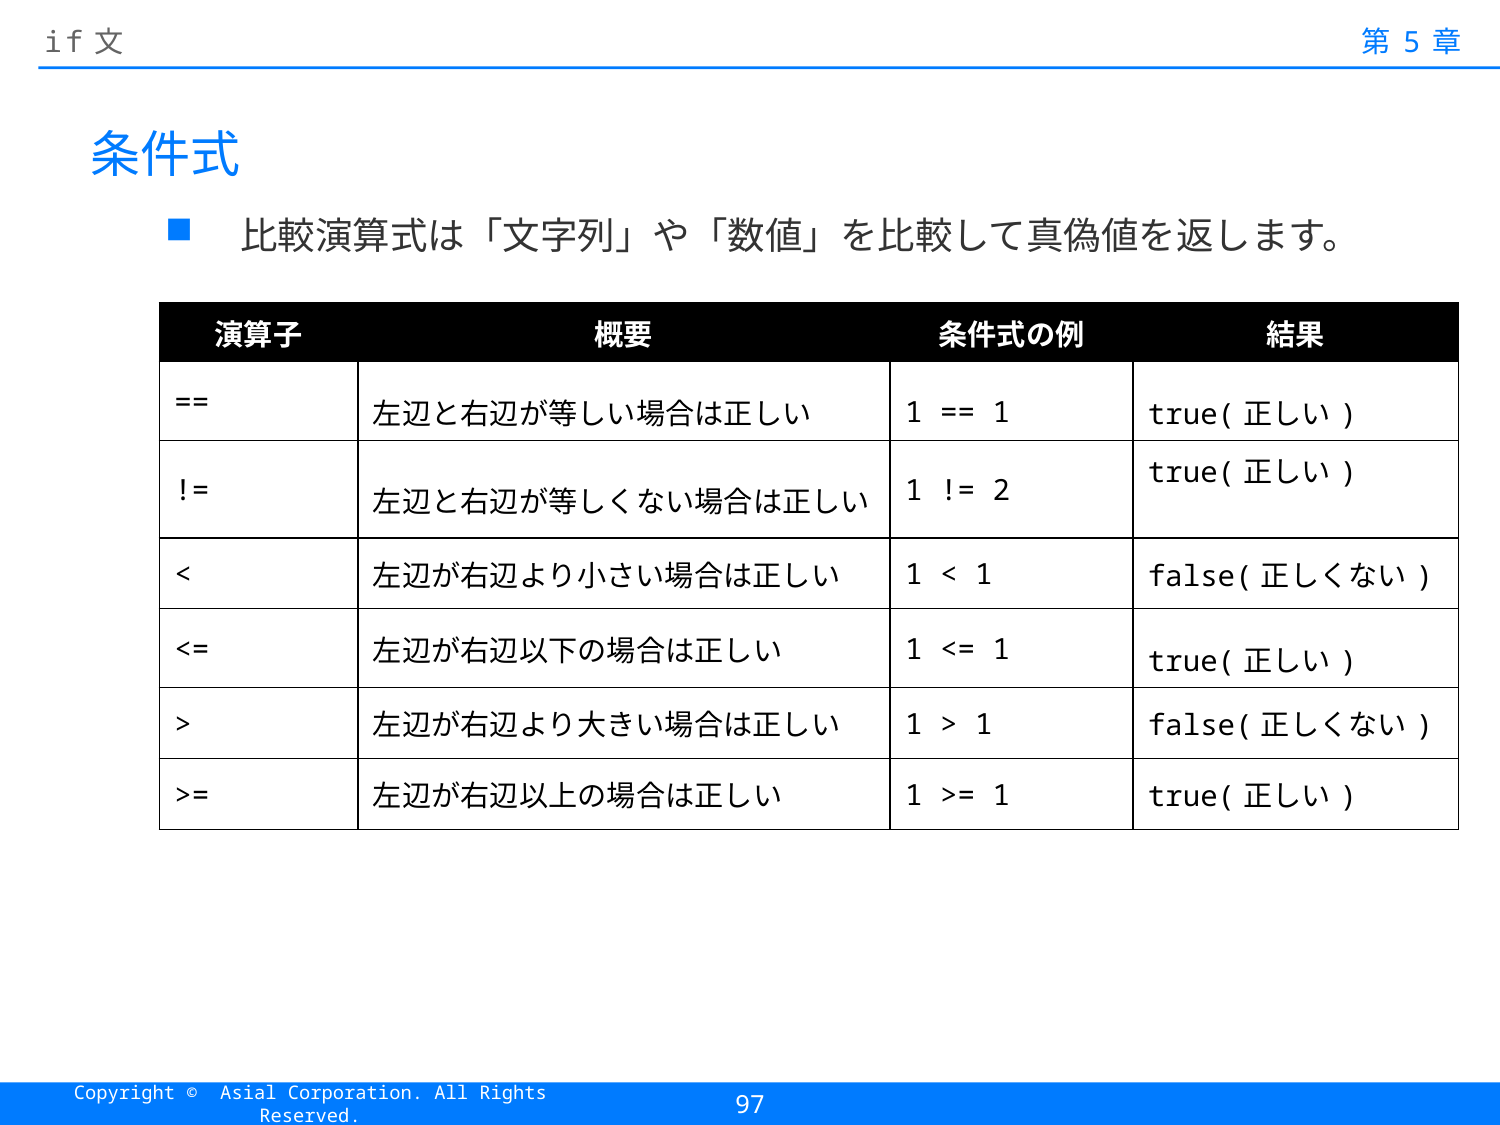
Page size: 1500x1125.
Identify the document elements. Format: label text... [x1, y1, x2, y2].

table_cell 1 < 1 [891, 539, 1132, 608]
table_cell > [160, 688, 357, 758]
list 条件式 比較演算式は「文字列」や「数値」を比較して真偽値を返します。 [75, 84, 1425, 988]
table_cell < [160, 539, 357, 608]
table_cell 1 > 1 [891, 688, 1132, 758]
table_cell 1 <= 1 [891, 609, 1132, 687]
table_header 条件式の例 [890, 304, 1133, 361]
table_cell != [160, 441, 357, 537]
table_cell 1 != 2 [891, 441, 1132, 537]
table_cell false(正しくない) [1134, 688, 1458, 758]
table_cell false(正しくない) [1134, 539, 1458, 608]
slide_number 97 [581, 1075, 919, 1125]
table_cell 左辺が右辺以下の場合は正しい [359, 609, 889, 687]
table_cell 1 >= 1 [891, 759, 1132, 829]
table_cell 左辺と右辺が等しい場合は正しい [359, 362, 889, 440]
table_cell 左辺が右辺より小さい場合は正しい [359, 539, 889, 608]
table_cell == [160, 362, 357, 440]
table_header 概要 [358, 304, 890, 361]
table_header 演算子 [160, 304, 358, 361]
list 第5章 [702, 7, 1477, 72]
table_header 結果 [1133, 304, 1458, 361]
table_cell >= [160, 759, 357, 829]
table_cell true(正しい) [1134, 362, 1458, 440]
title if文 [29, 7, 702, 72]
table_cell 左辺と右辺が等しくない場合は正しい [359, 441, 889, 537]
table_cell true(正しい) [1134, 759, 1458, 829]
table_cell <= [160, 609, 357, 687]
table_cell 1 == 1 [891, 362, 1132, 440]
table_cell 左辺が右辺以上の場合は正しい [359, 759, 889, 829]
table_cell true(正しい) [1134, 609, 1458, 687]
table_cell 左辺が右辺より大きい場合は正しい [359, 688, 889, 758]
table_cell true(正しい) [1134, 441, 1458, 537]
